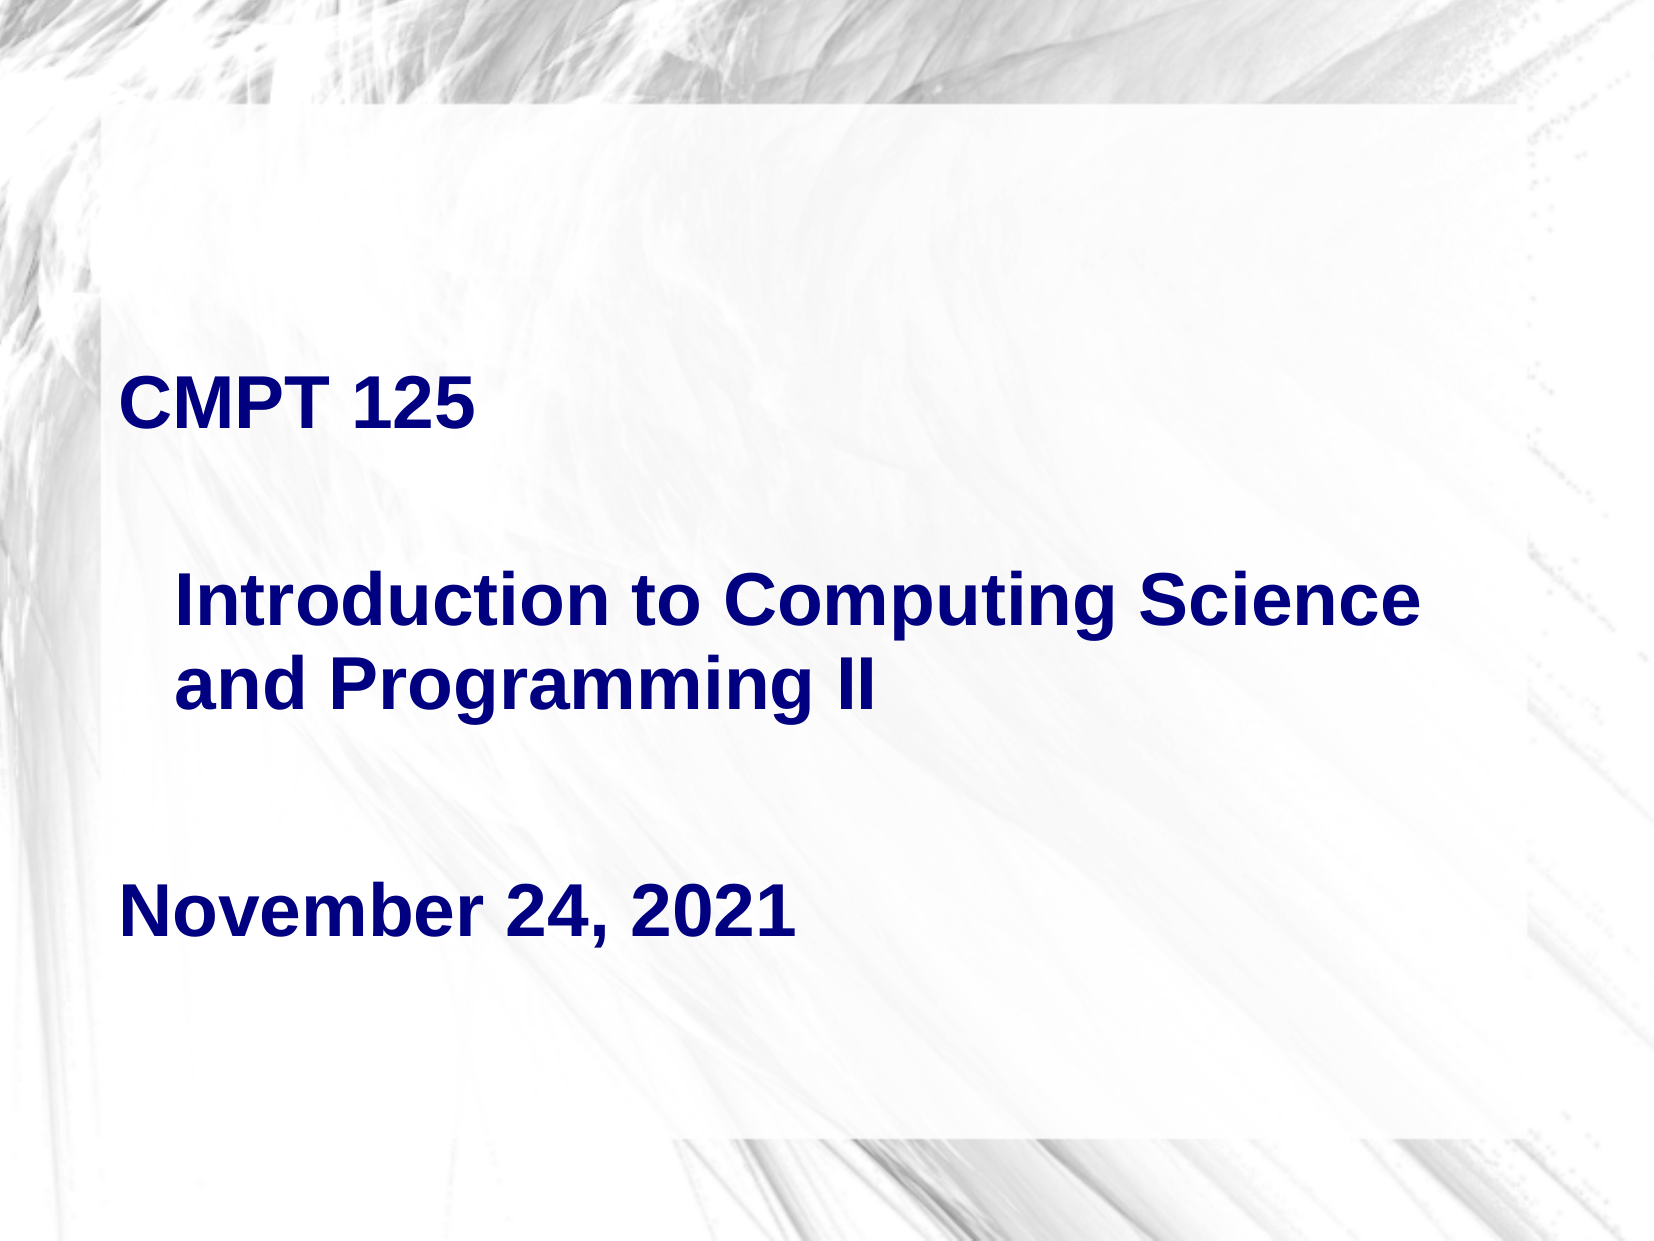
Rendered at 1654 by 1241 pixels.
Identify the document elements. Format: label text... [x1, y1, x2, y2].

picture [0, 0, 1654, 1241]
list CMPT 125 Introduction to Computing Science and Programming II November 24, 2021 [118, 236, 1571, 1171]
